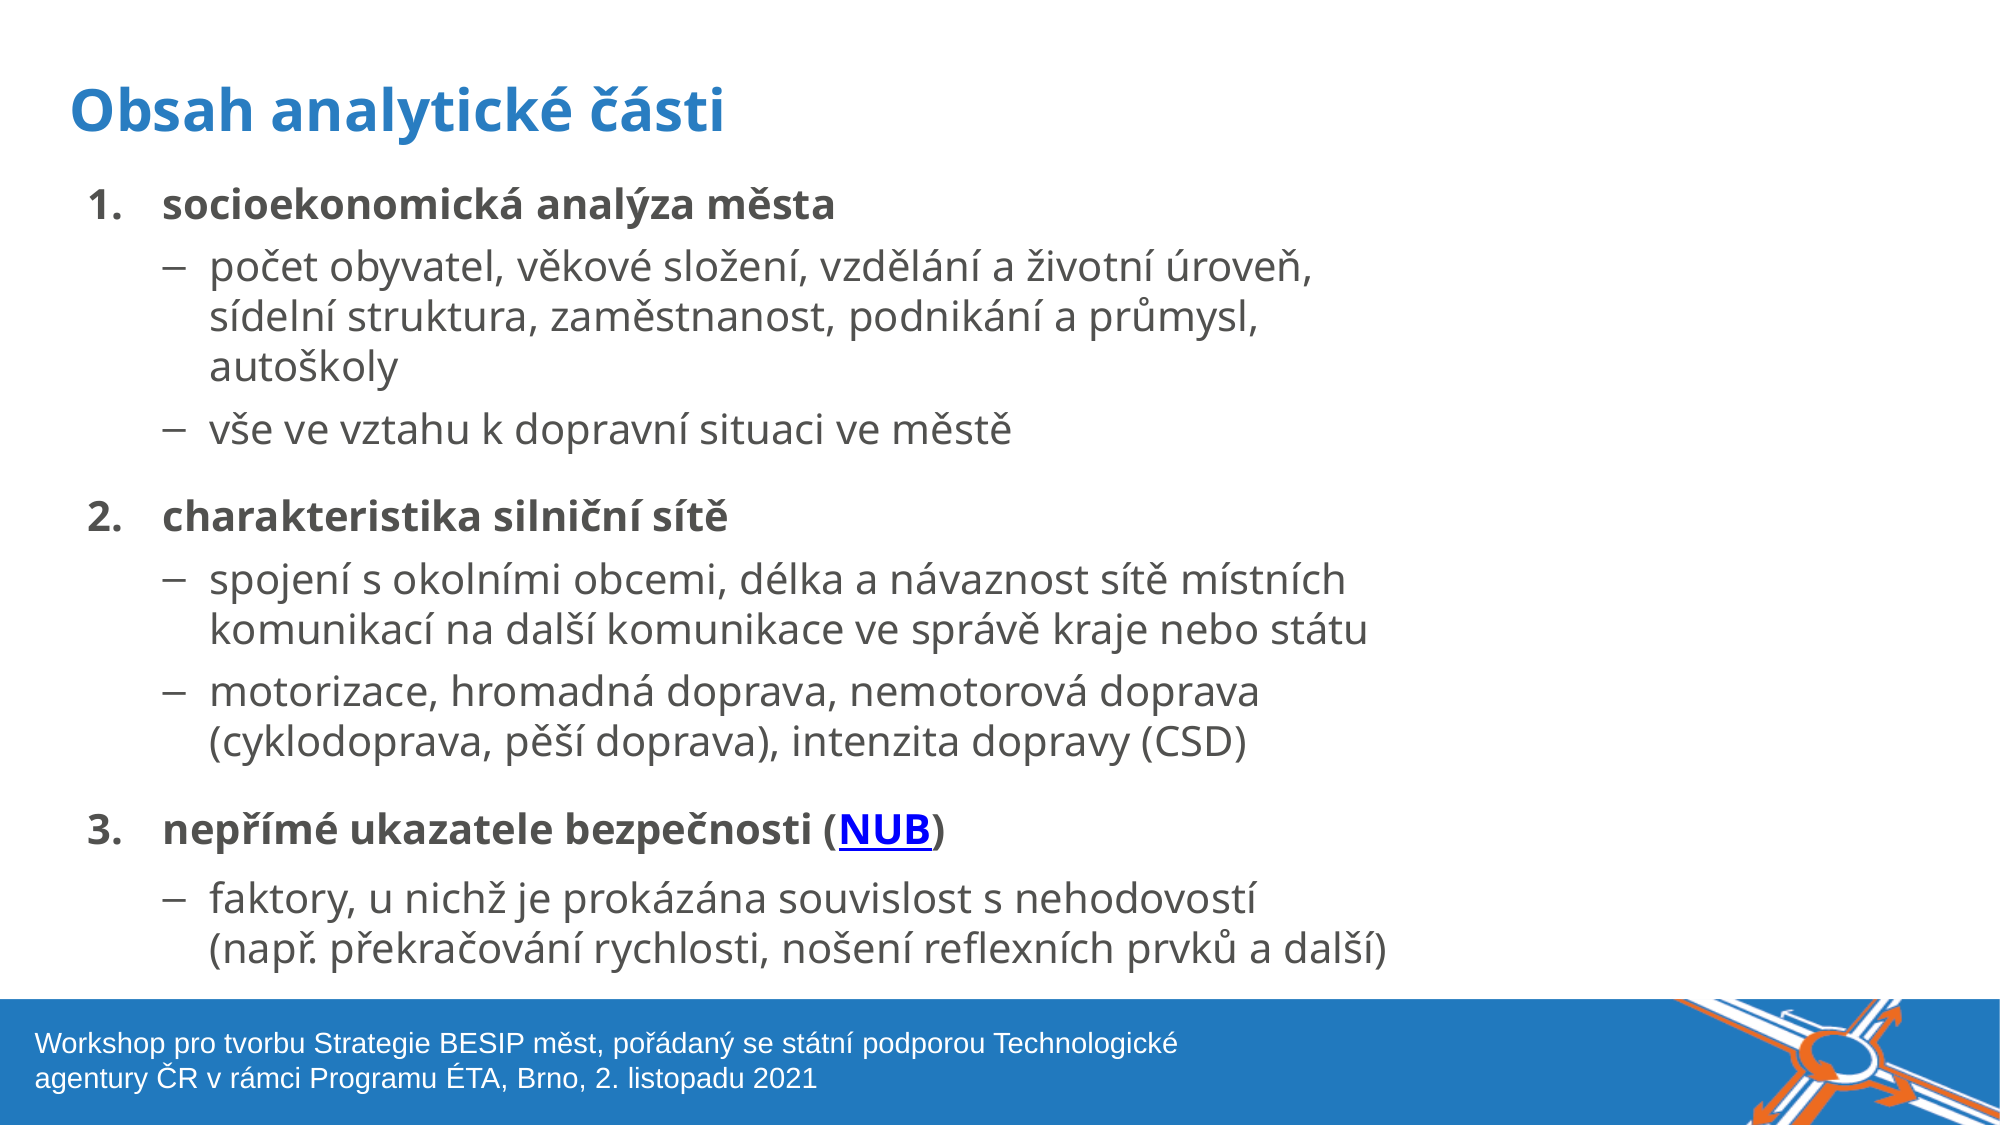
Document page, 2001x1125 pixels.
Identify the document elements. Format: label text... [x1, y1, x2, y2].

text_box Obsah analytické části [55, 65, 1482, 151]
text_box Workshop pro tvorbu Strategie BESIP měst, pořádaný se státní podporou Technologické agentury ČR v rámci Programu ÉTA, Brno, 2. listopadu 2021 [19, 1016, 1245, 1102]
picture [0, 999, 2000, 1125]
text_box socioekonomická analýza města počet obyvatel, věkové složení, vzdělání a životní úroveň, sídelní struktura, zaměstnanost, podnikání a průmysl, autoškoly vše ve vztahu k dopravní situaci ve městě charakteristika silniční sítě spojení s okolními obcemi, délka a návaznost sítě místních komunikací na další komunikace ve správě kraje nebo státu motorizace, hromadná doprava, nemotorová doprava (cyklodoprava, pěší doprava), intenzita dopravy (CSD) nepřímé ukazatele bezpečnosti (NUB) faktory, u nichž je prokázána souvislost s nehodovostí (např. překračování rychlosti, nošení reflexních prvků a další) [72, 169, 1464, 980]
